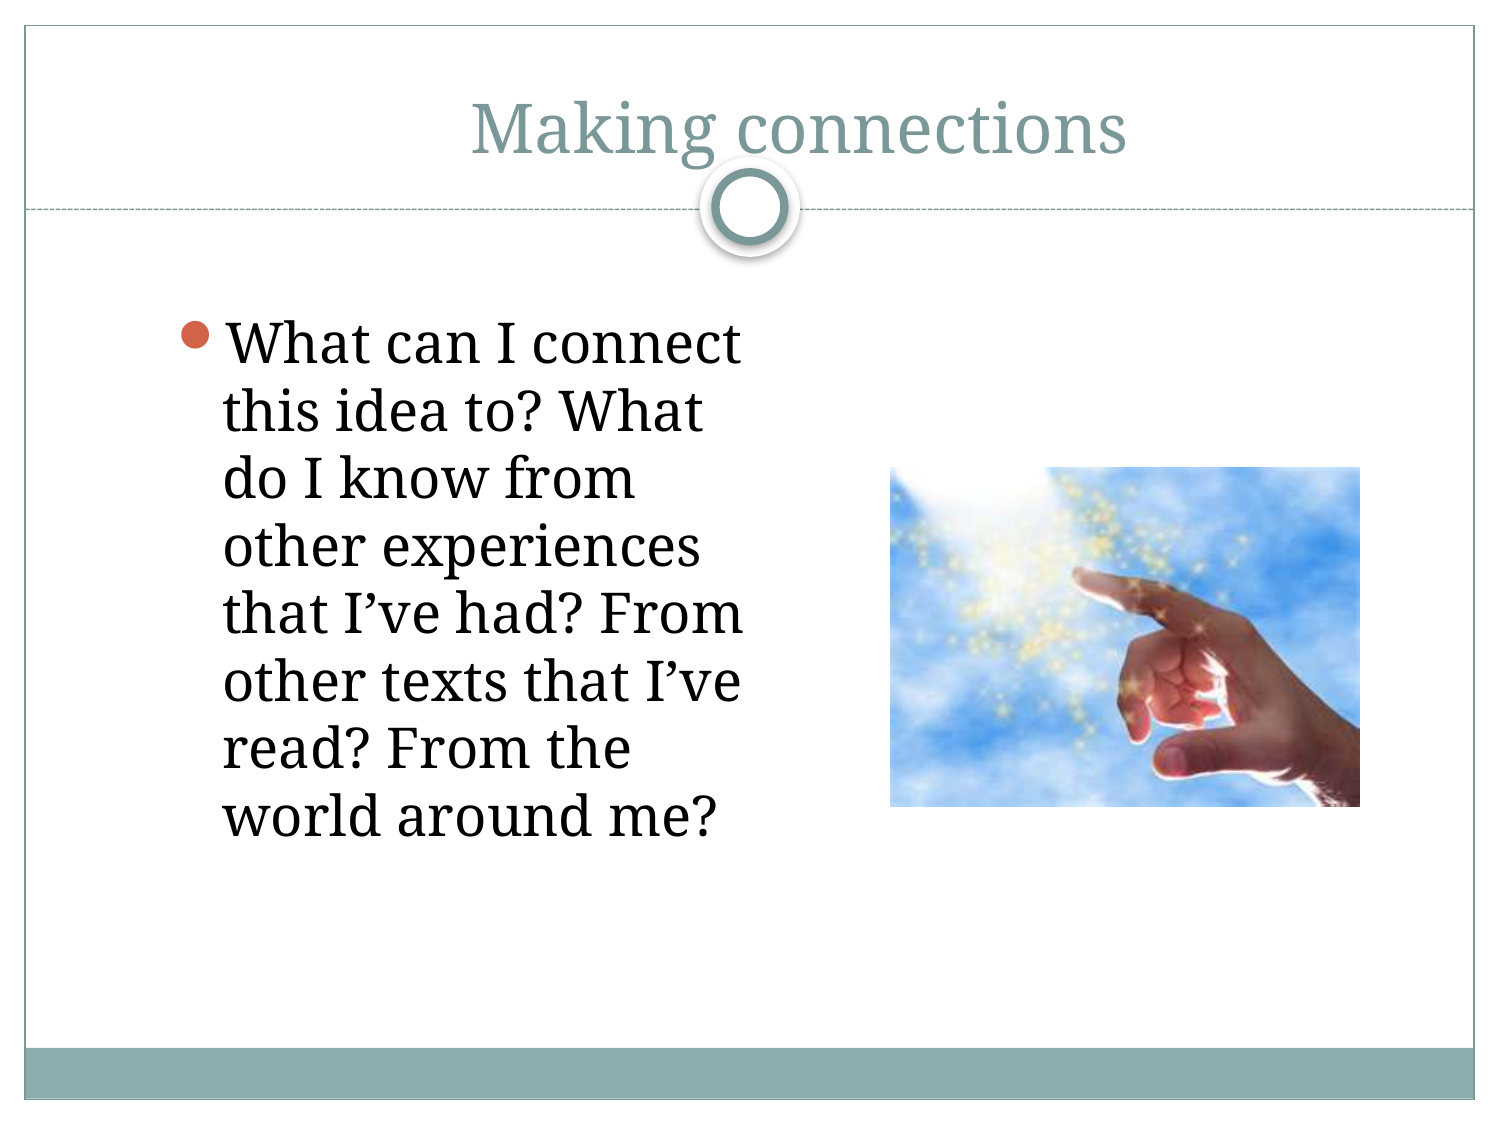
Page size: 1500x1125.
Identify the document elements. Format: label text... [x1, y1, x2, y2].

title Making connections [162, 75, 1438, 175]
list What can I connect this idea to? What do I know from other experiences that I’ve had? From other texts that I’ve read? From the world around me? [162, 299, 788, 975]
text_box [890, 467, 1360, 808]
